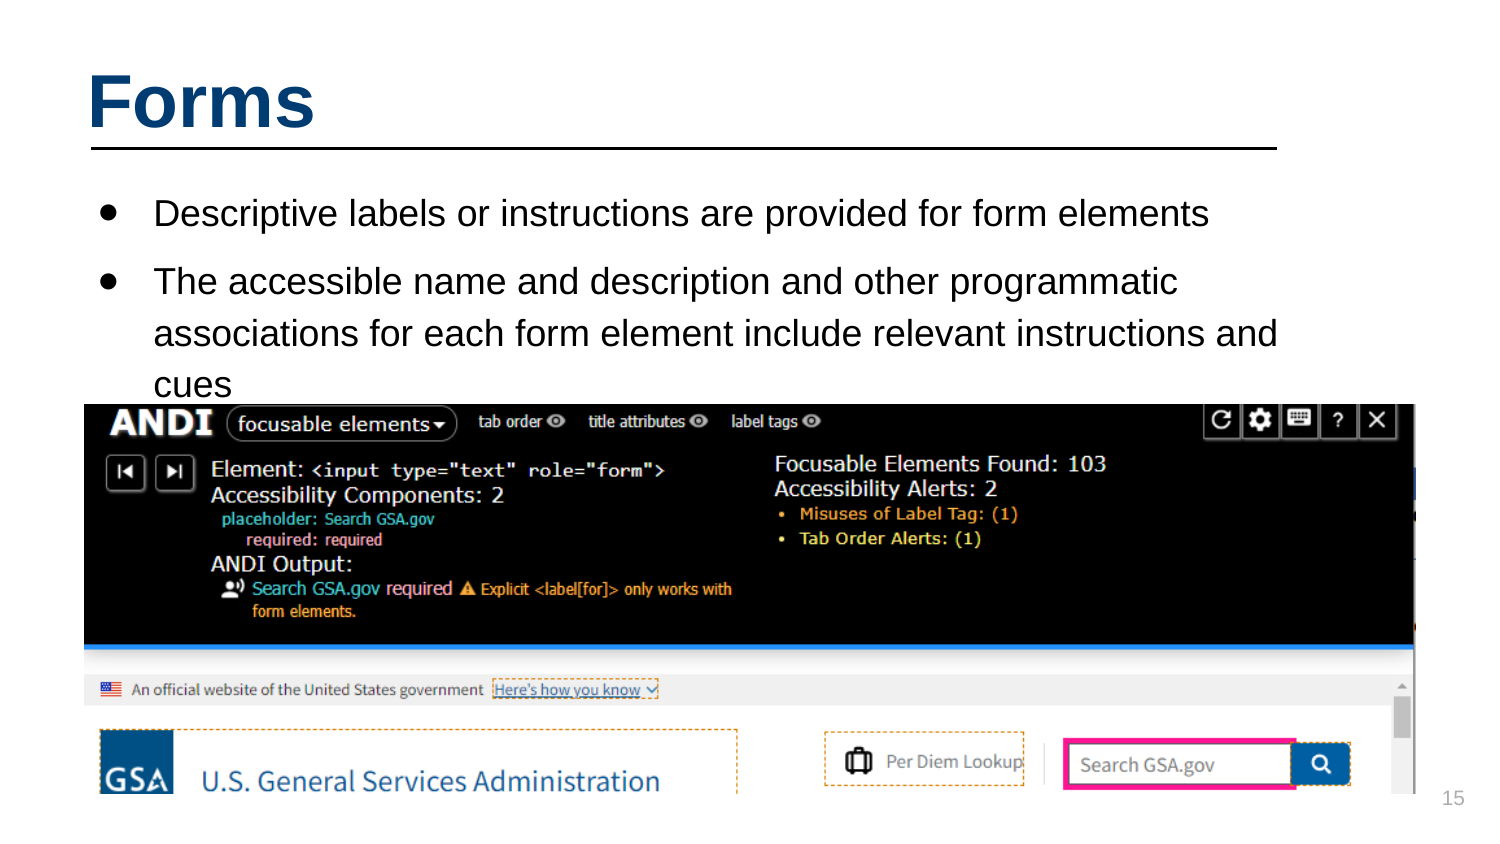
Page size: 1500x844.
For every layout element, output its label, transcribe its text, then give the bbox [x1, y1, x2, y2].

slide_number 15 [1389, 764, 1480, 830]
picture [83, 404, 1417, 794]
list Descriptive labels or instructions are provided for form elements The accessible name and description and other programmatic associations for each form element include relevant instructions and cues [63, 166, 1382, 405]
title Forms [72, 12, 1390, 158]
